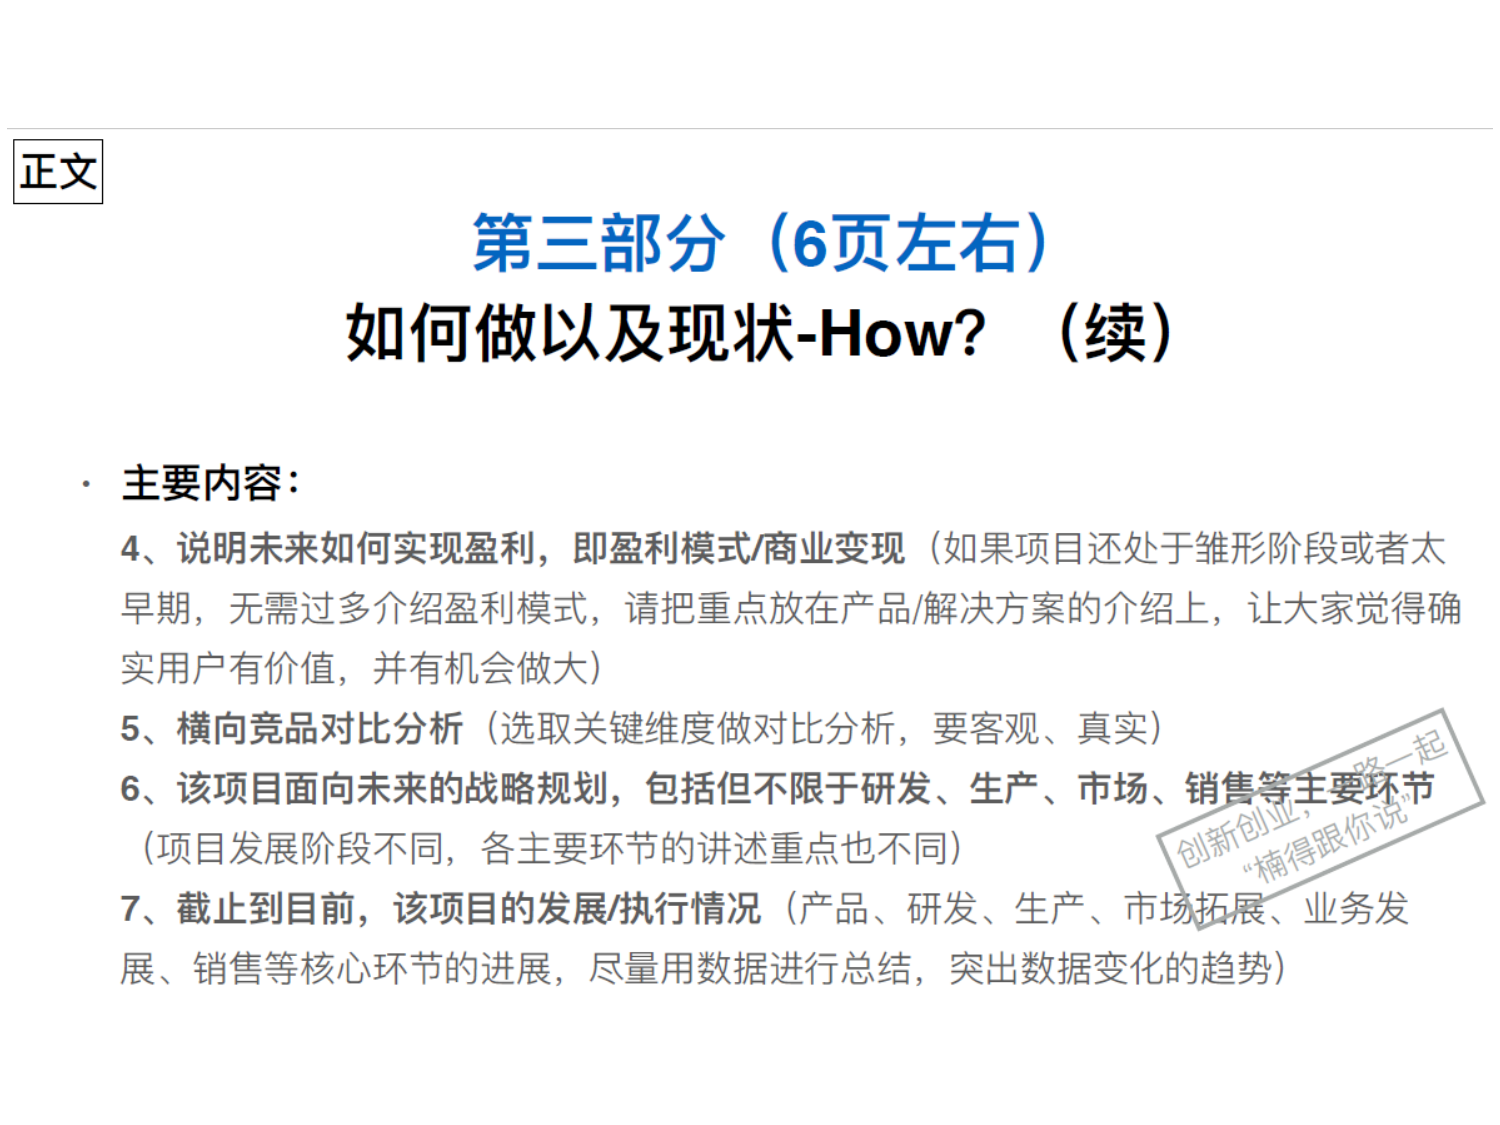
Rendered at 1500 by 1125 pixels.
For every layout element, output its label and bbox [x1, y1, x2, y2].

picture [6, 128, 1493, 997]
